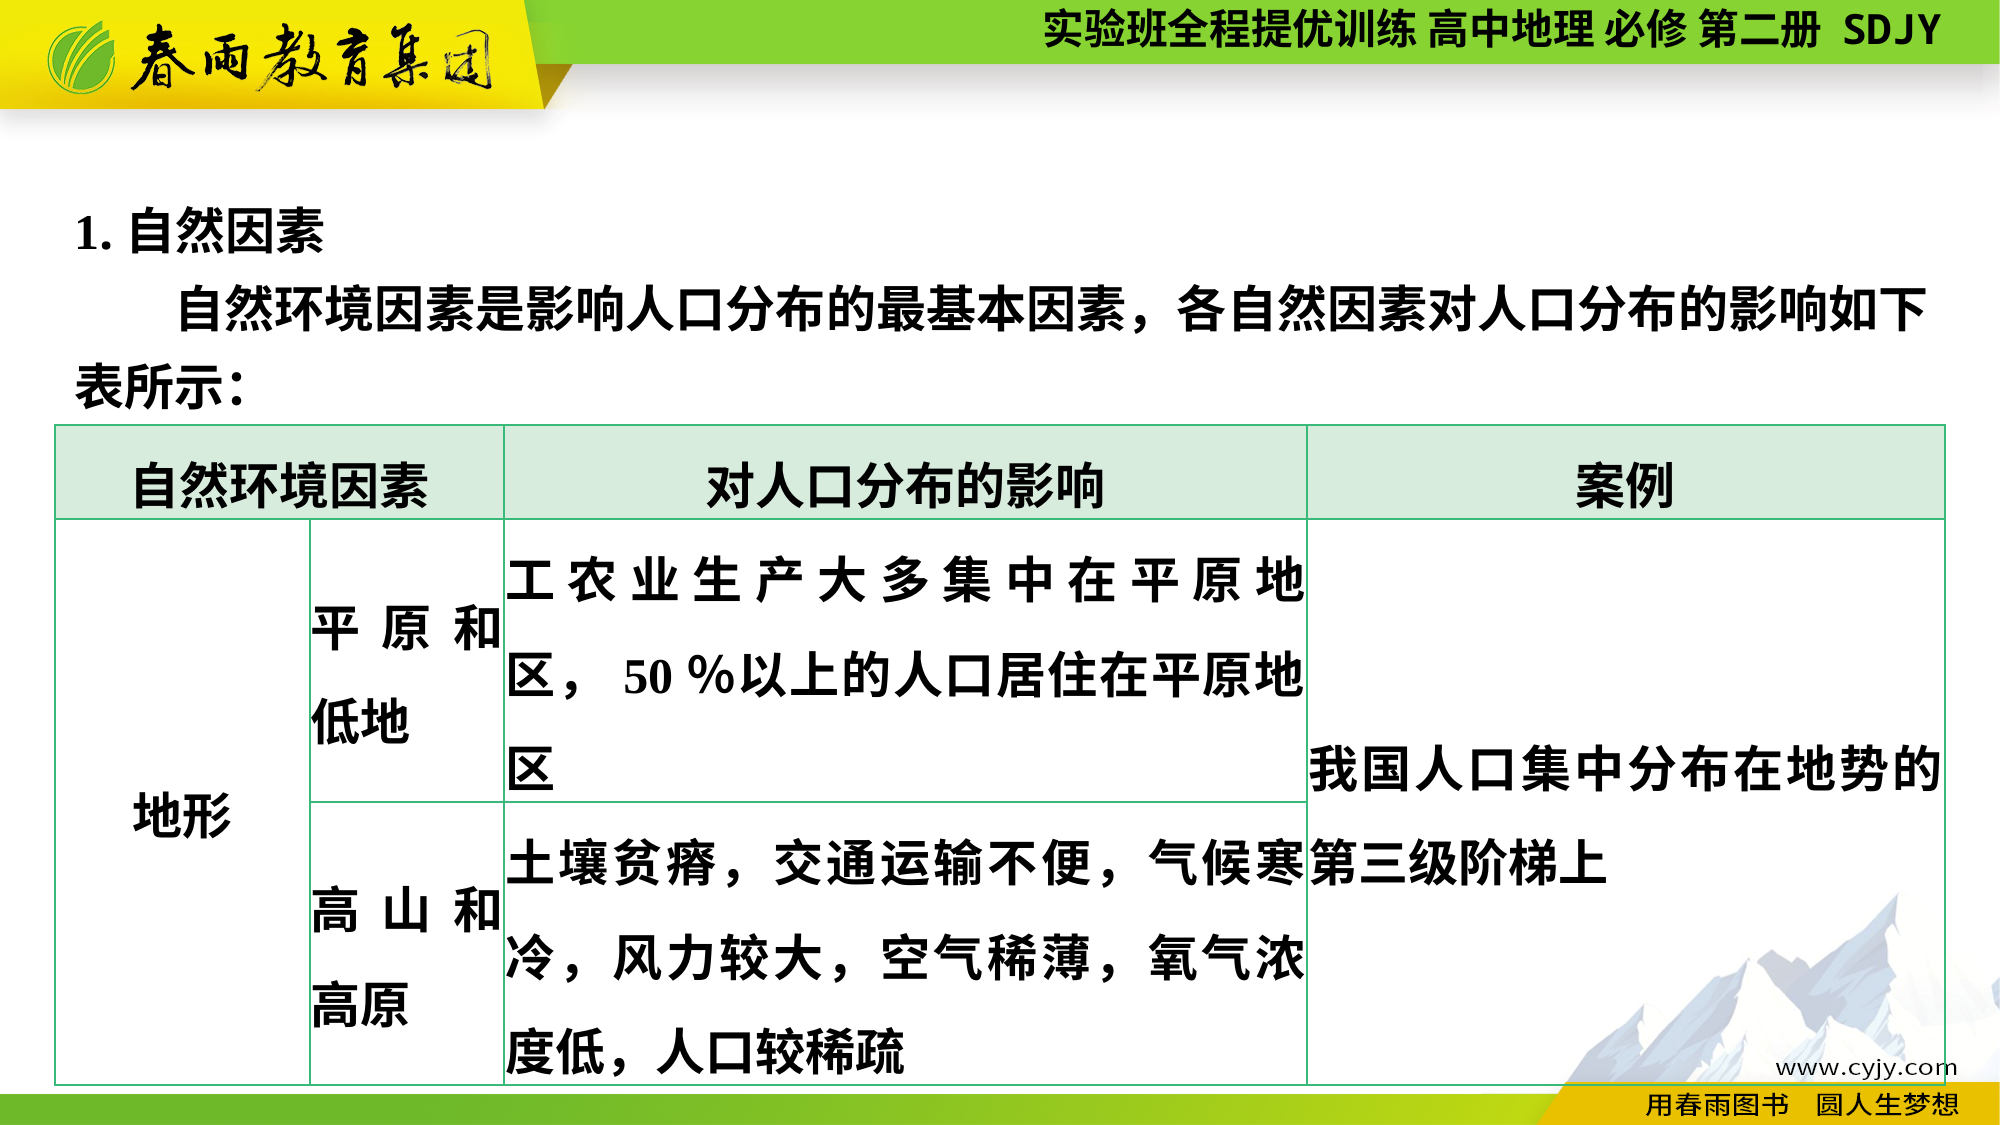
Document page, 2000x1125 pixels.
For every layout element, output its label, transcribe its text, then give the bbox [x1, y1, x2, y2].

table_cell 工农业生产大多集中在平原地区，50％以上的人口居住在平原地区 [505, 520, 1306, 801]
table_header 自然环境因素 [56, 426, 503, 518]
table_cell 高山和高原 [311, 803, 503, 1084]
table_cell 地形 [56, 520, 309, 1084]
list 1.自然因素 自然环境因素是影响人口分布的最基本因素，各自然因素对人口分布的影响如下表所示： [59, 173, 1944, 417]
table_header 对人口分布的影响 [505, 426, 1306, 518]
table_cell 我国人口集中分布在地势的第三级阶梯上 [1308, 520, 1944, 1084]
table_cell 土壤贫瘠，交通运输不便，气候寒冷，风力较大，空气稀薄，氧气浓度低，人口较稀疏 [505, 803, 1306, 1084]
picture [0, 0, 2000, 1125]
table_header 案例 [1308, 426, 1944, 518]
table_cell 平原和低地 [311, 520, 503, 801]
